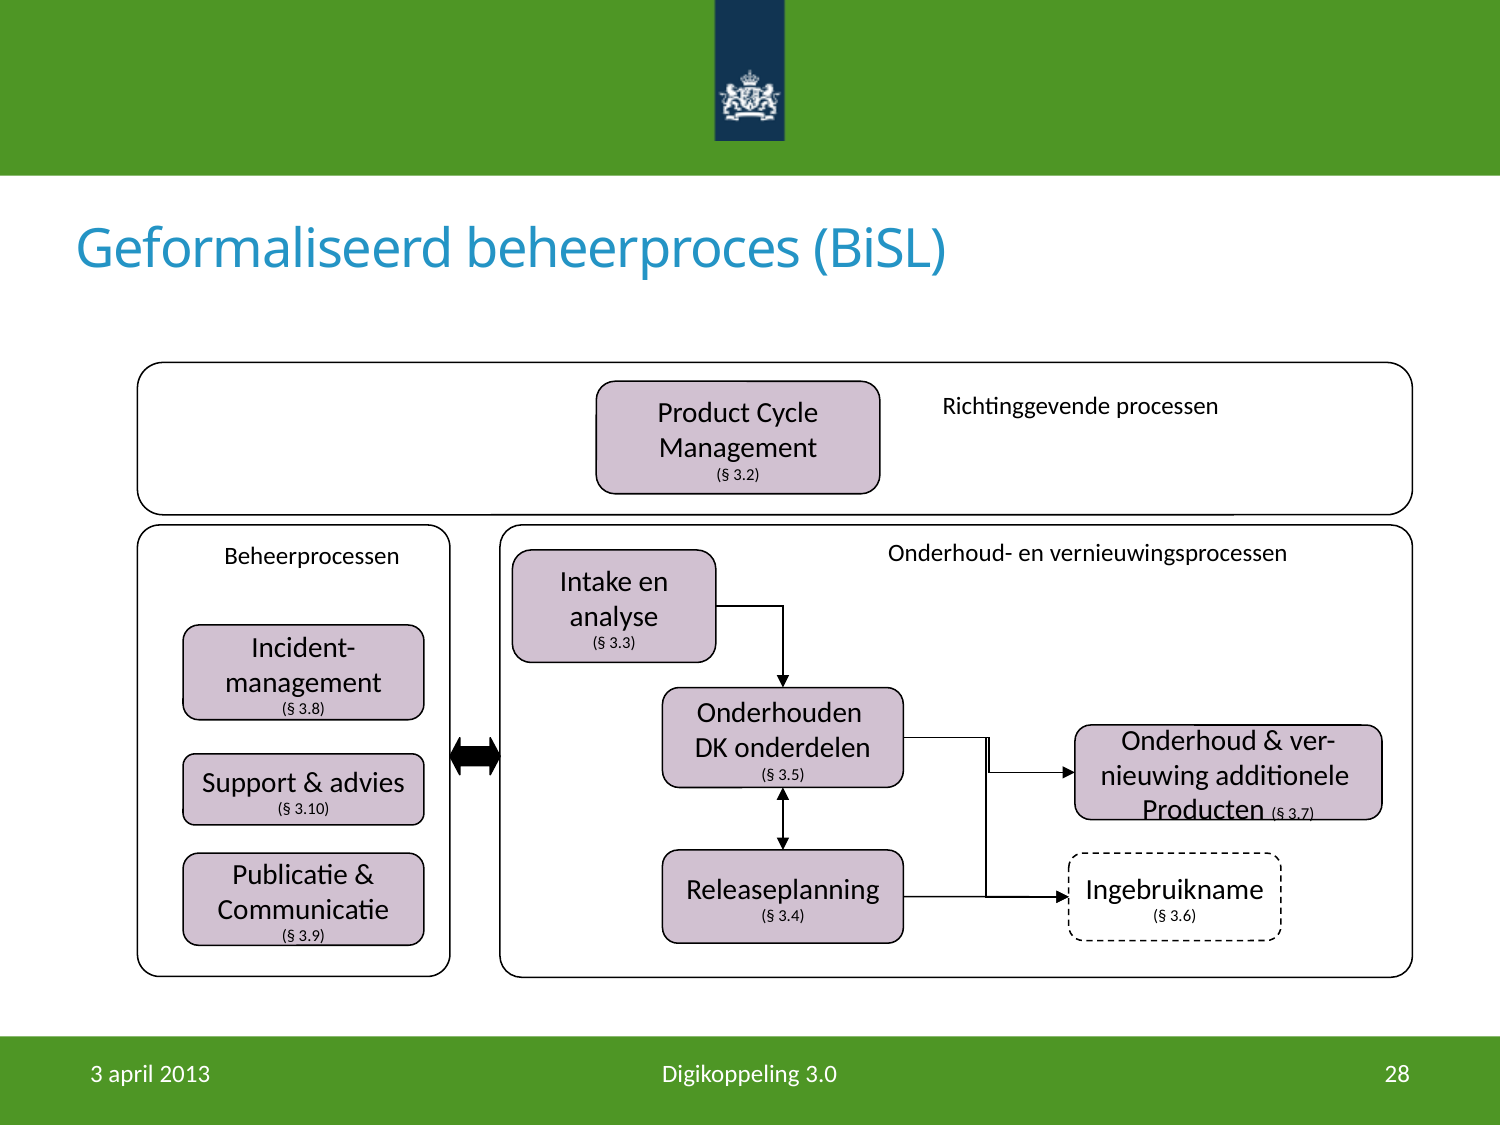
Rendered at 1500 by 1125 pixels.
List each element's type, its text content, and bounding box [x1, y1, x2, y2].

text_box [1069, 737, 1076, 773]
text_box Incident- management (§ 3.8)‏ [183, 624, 424, 720]
text_box Releaseplanning (§ 3.4)‏ [662, 849, 904, 944]
text_box Beheerprocessen [209, 529, 416, 577]
text_box Publicatie & Communicatie (§ 3.9)‏ [183, 853, 424, 946]
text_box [715, 605, 784, 688]
picture [0, 0, 1500, 141]
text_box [903, 737, 1069, 898]
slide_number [75, 1042, 425, 1103]
text_box [137, 362, 1413, 515]
slide_number 28 [1074, 1042, 1425, 1103]
text_box [450, 737, 501, 775]
title Geformaliseerd beheerproces (BiSL) [60, 202, 1348, 296]
text_box [137, 524, 450, 977]
text_box Richtinggevende processen [927, 379, 1235, 427]
footer Digikoppeling 3.0 [512, 1042, 988, 1103]
text_box Support & advies (§ 3.10)‏ [183, 753, 424, 825]
text_box [499, 524, 1413, 978]
text_box Onderhoud & ver- nieuwing additionele Producten (§ 3.7)‏ [1074, 724, 1383, 820]
